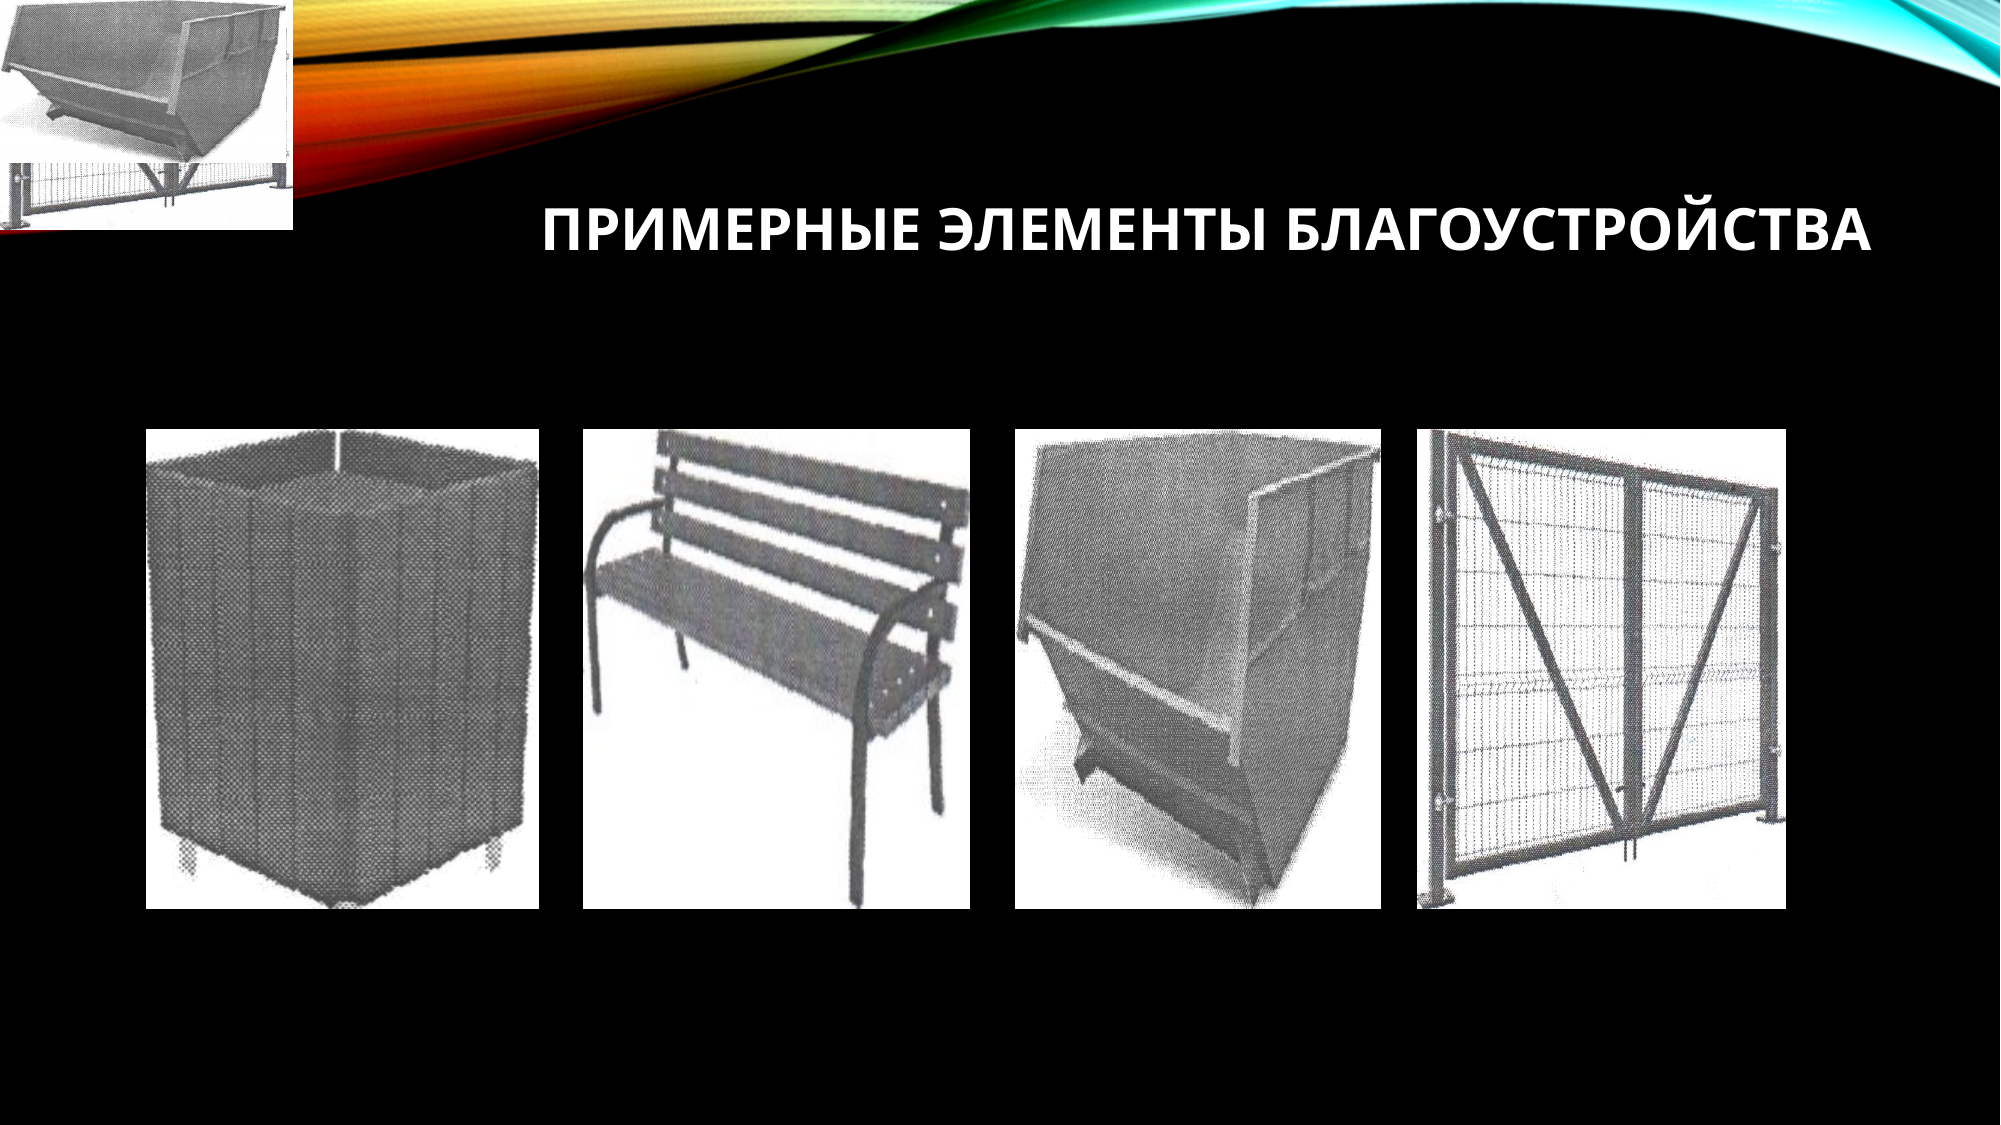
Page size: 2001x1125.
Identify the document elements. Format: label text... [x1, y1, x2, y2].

picture [0, 0, 2000, 237]
picture [583, 429, 970, 910]
title Примерные элементы благоустройства [474, 125, 1888, 338]
picture [1014, 429, 1381, 910]
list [145, 429, 539, 910]
picture [1417, 429, 1786, 910]
